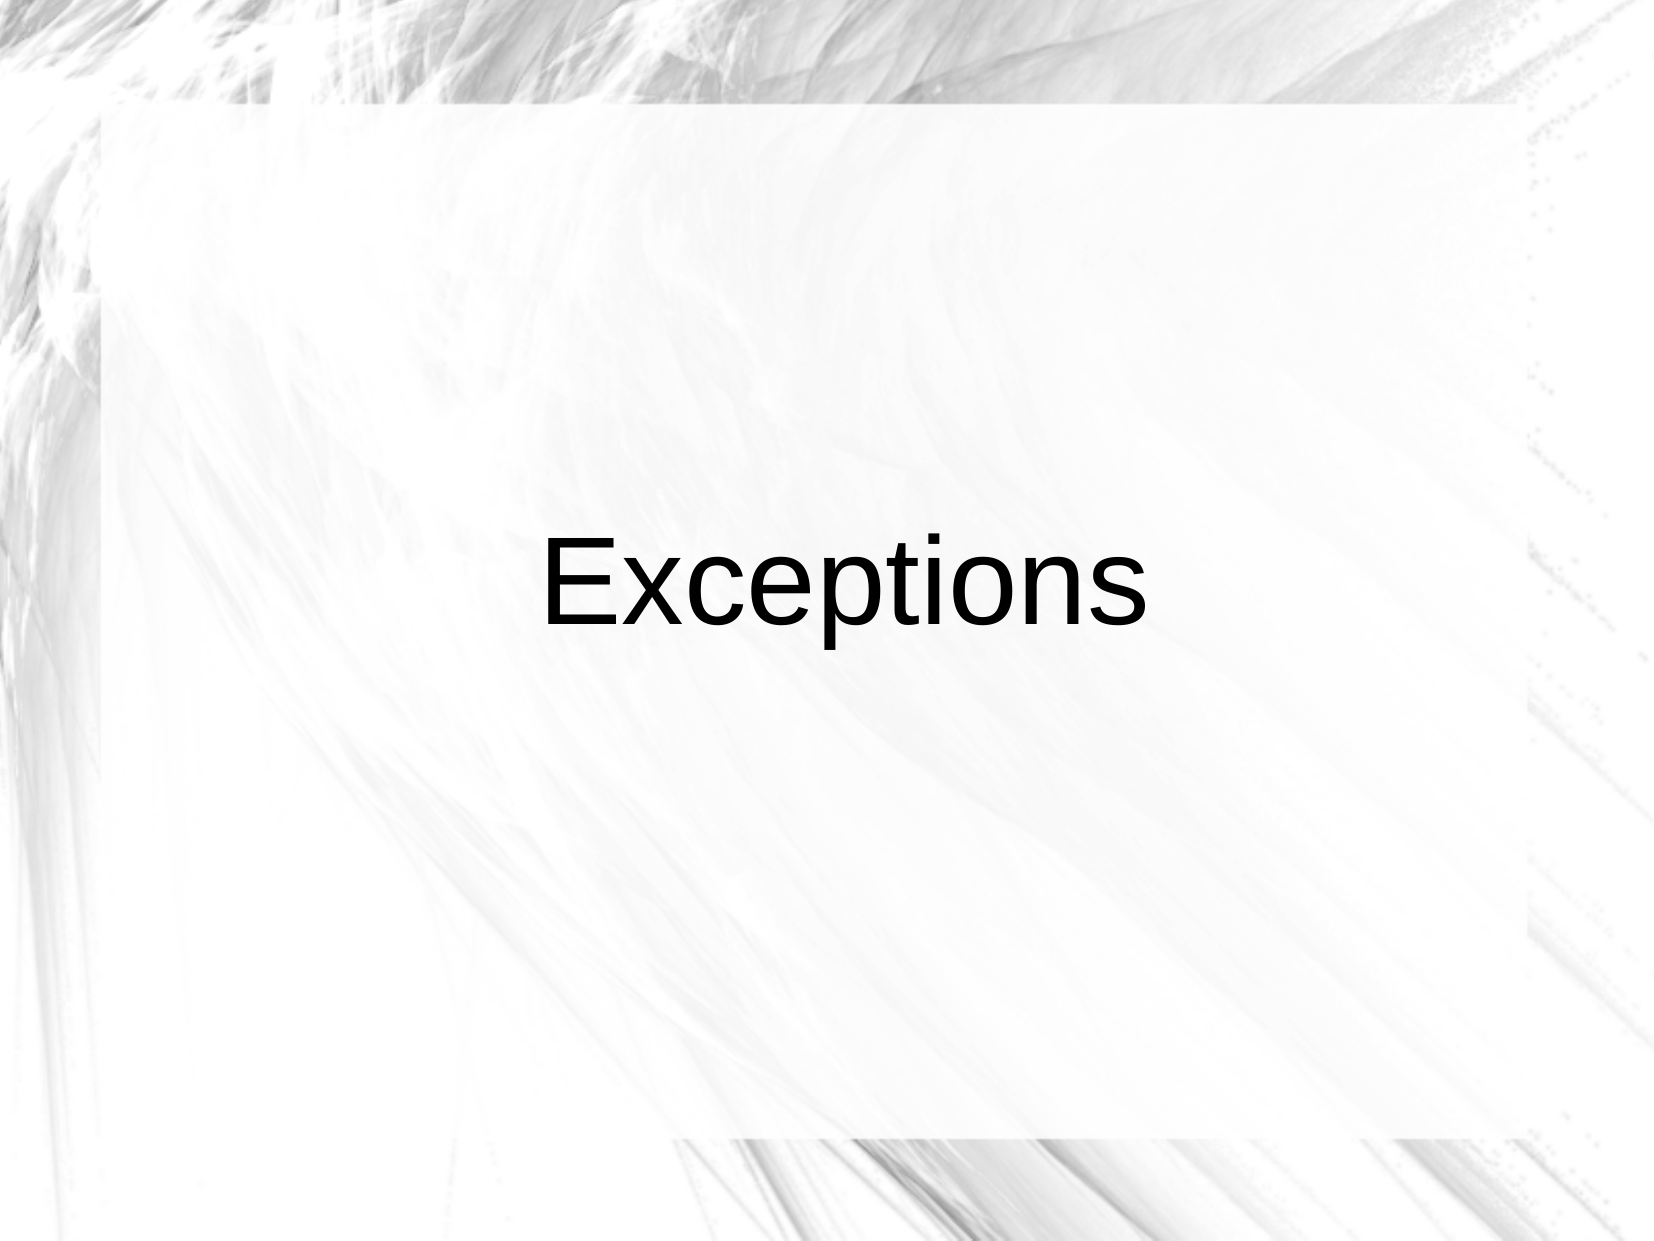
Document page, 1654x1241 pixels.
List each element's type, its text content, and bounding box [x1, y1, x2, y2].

list Exceptions [118, 319, 1571, 1102]
picture [0, 0, 1654, 1241]
